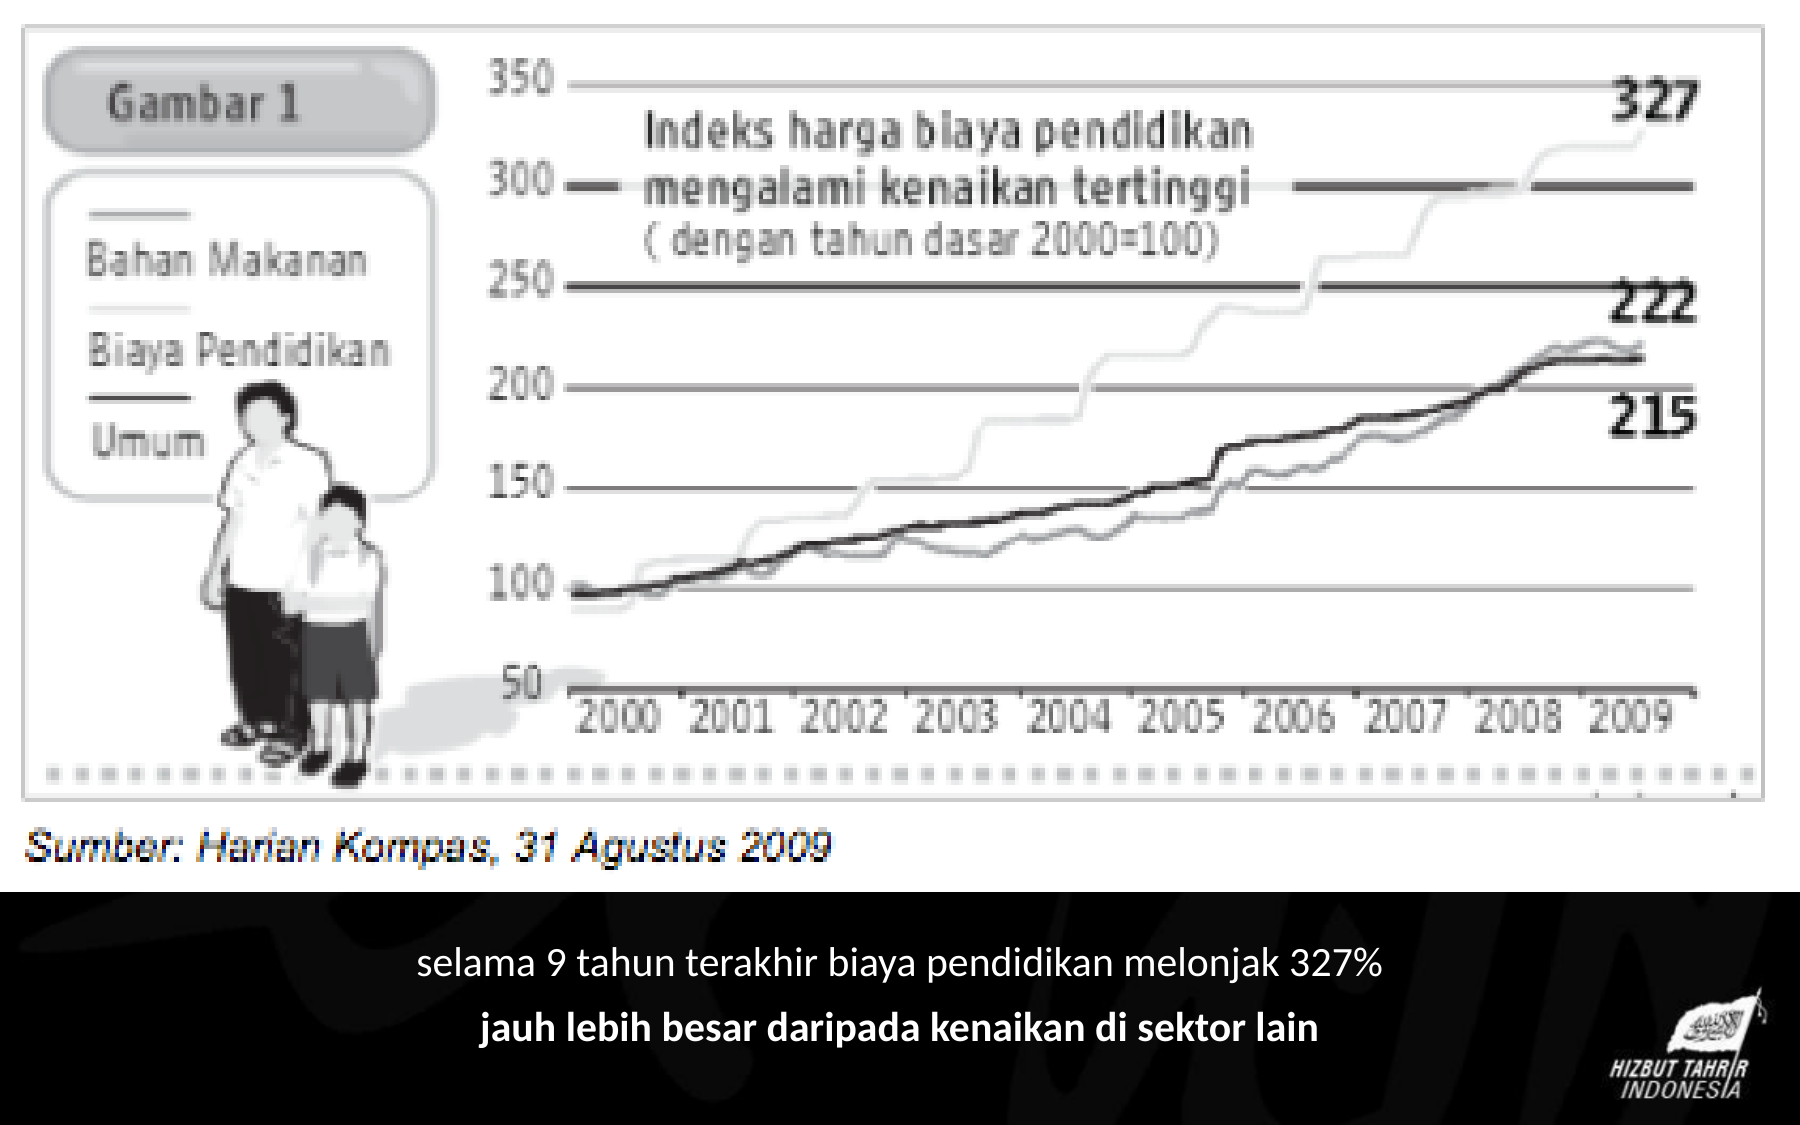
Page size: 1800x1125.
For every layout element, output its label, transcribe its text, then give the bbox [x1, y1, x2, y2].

picture [0, 1058, 1800, 1125]
picture [0, 0, 1800, 912]
text_box selama 9 tahun terakhir biaya pendidikan melonjak 327% jauh lebih besar daripada kenaikan di sektor lain [0, 912, 1800, 1058]
